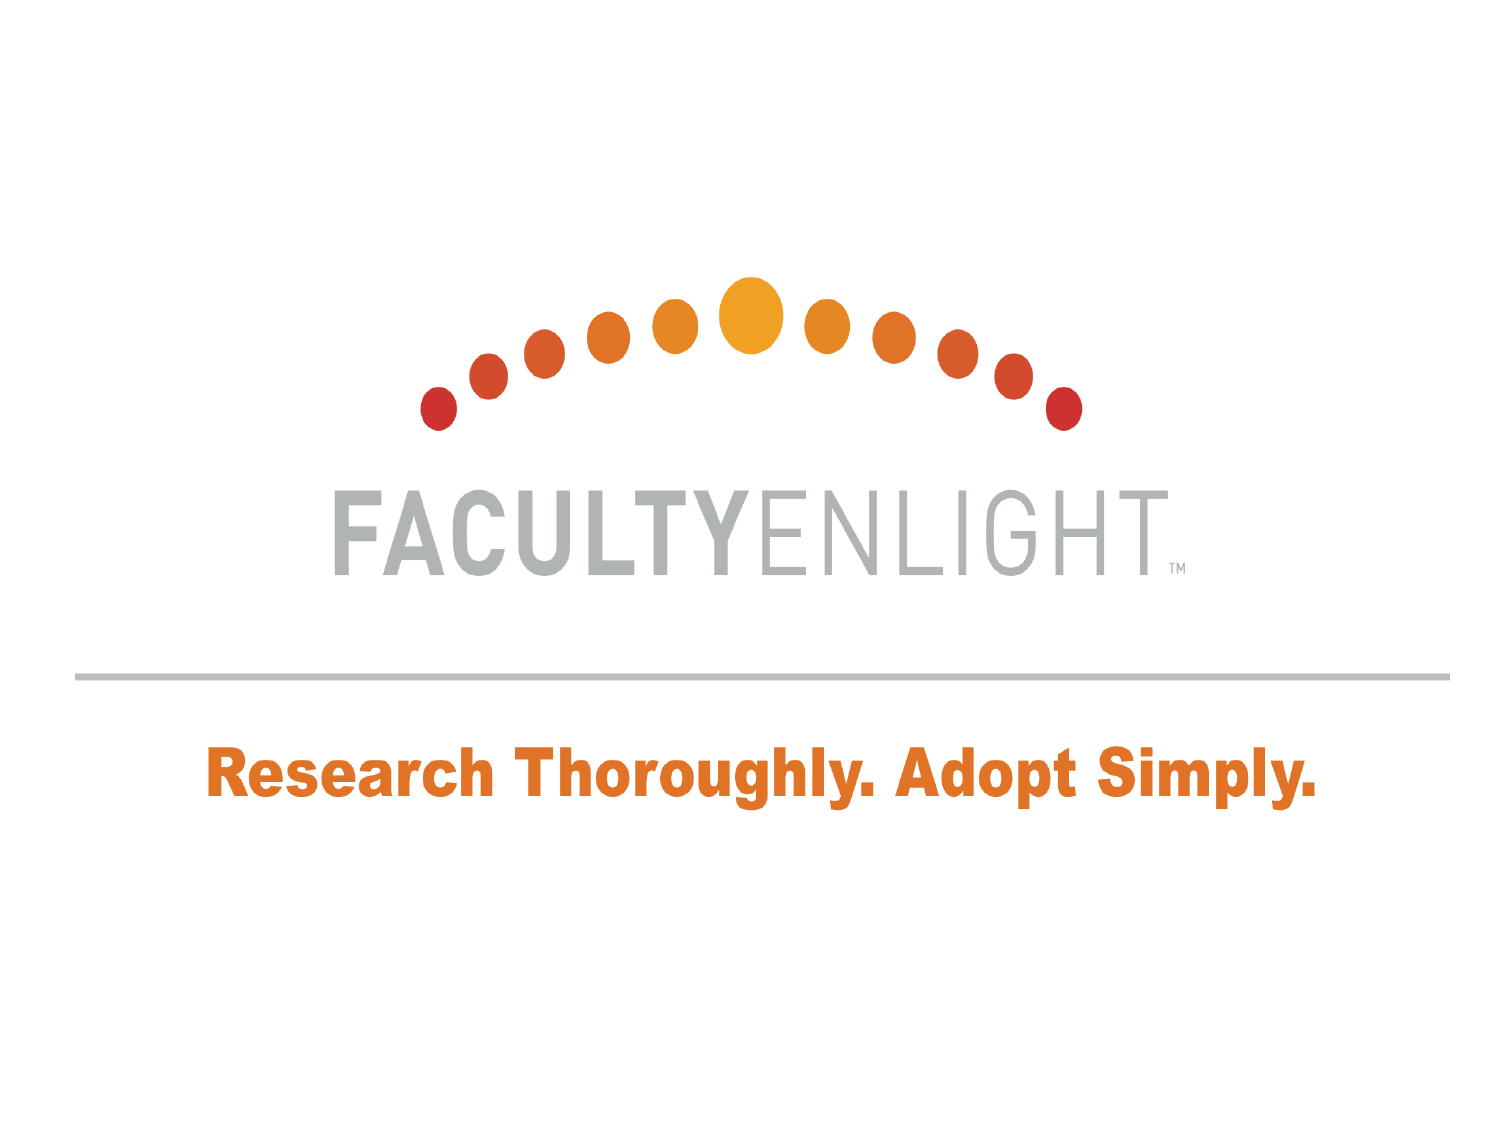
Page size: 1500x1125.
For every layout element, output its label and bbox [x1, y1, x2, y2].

picture [74, 224, 1451, 863]
